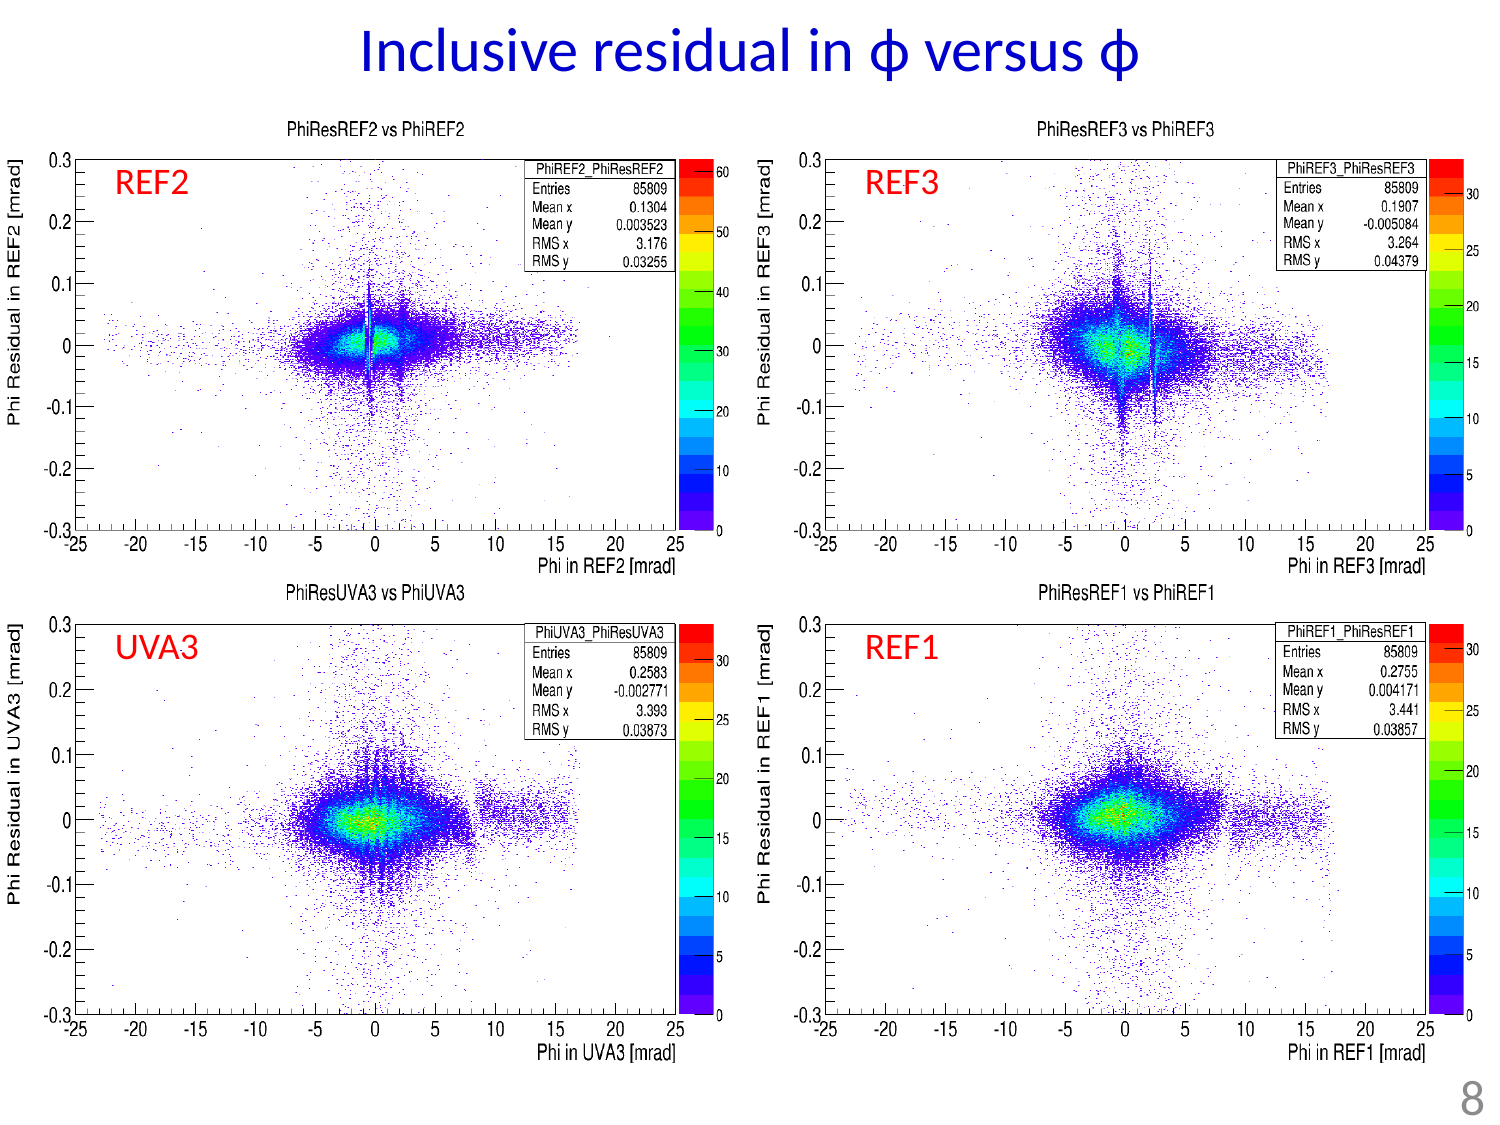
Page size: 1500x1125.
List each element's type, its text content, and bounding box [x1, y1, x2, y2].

picture [0, 113, 1500, 1063]
slide_number 8 [1149, 1069, 1500, 1125]
title Inclusive residual in ϕ versus ϕ [75, 0, 1425, 93]
